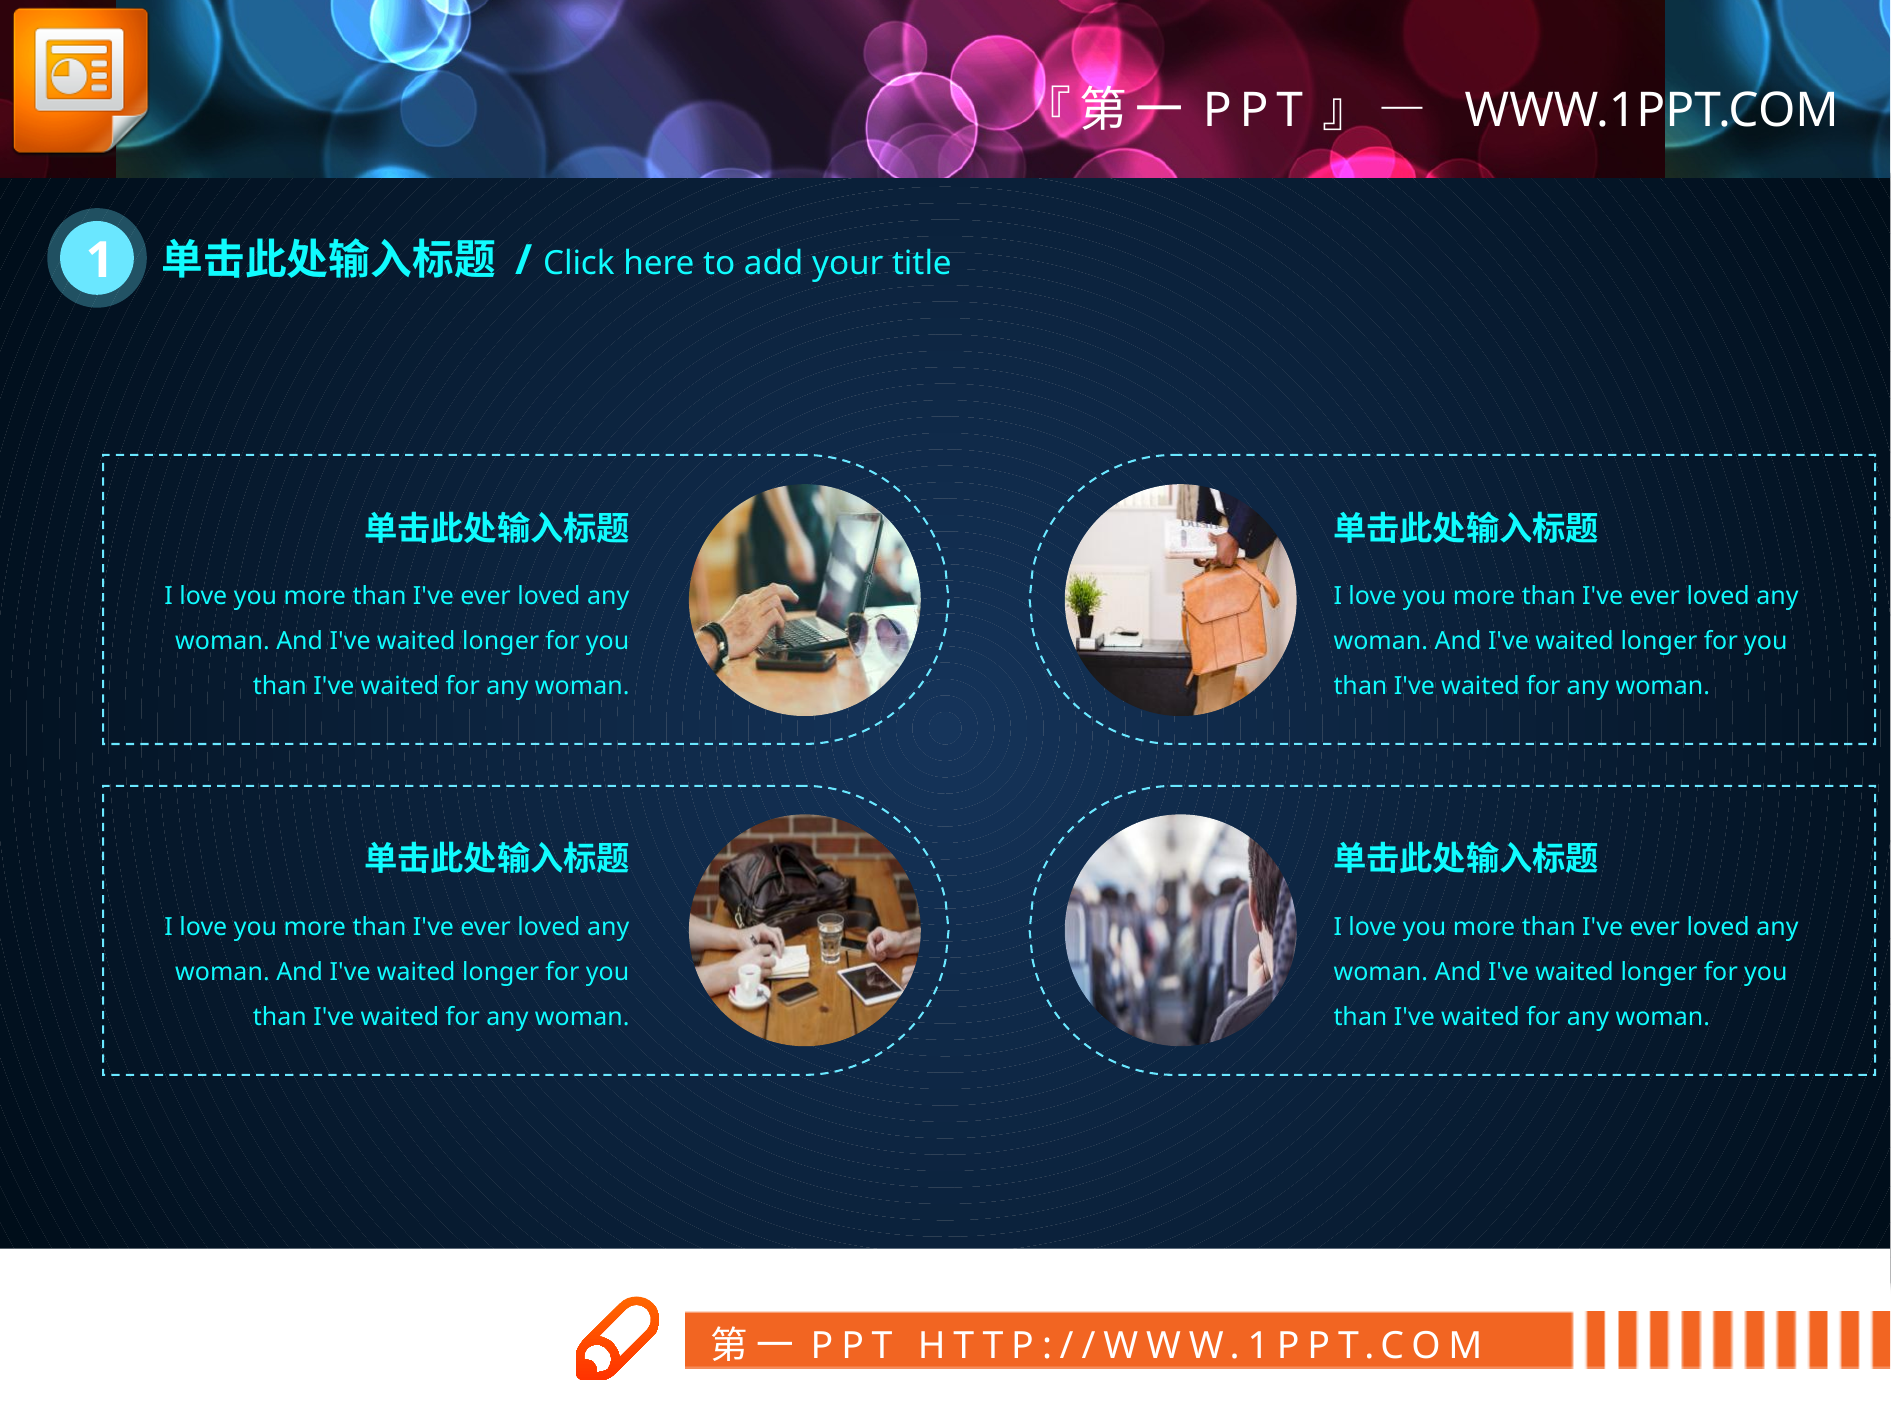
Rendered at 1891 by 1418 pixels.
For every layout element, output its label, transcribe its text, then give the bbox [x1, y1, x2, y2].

text_box [1064, 814, 1297, 1047]
text_box [1064, 484, 1297, 717]
text_box [688, 484, 921, 717]
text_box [47, 207, 148, 308]
text_box [103, 785, 949, 1075]
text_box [134, 499, 646, 709]
picture [0, 0, 1891, 178]
text_box [688, 814, 921, 1047]
text_box 单击此处输入标题 / Click here to add your title [152, 225, 1006, 290]
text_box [134, 829, 646, 1040]
text_box [103, 454, 949, 744]
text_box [1318, 829, 1829, 1040]
picture [685, 1311, 1891, 1369]
text_box [1029, 454, 1876, 744]
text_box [1318, 499, 1829, 709]
text_box [1029, 785, 1876, 1075]
